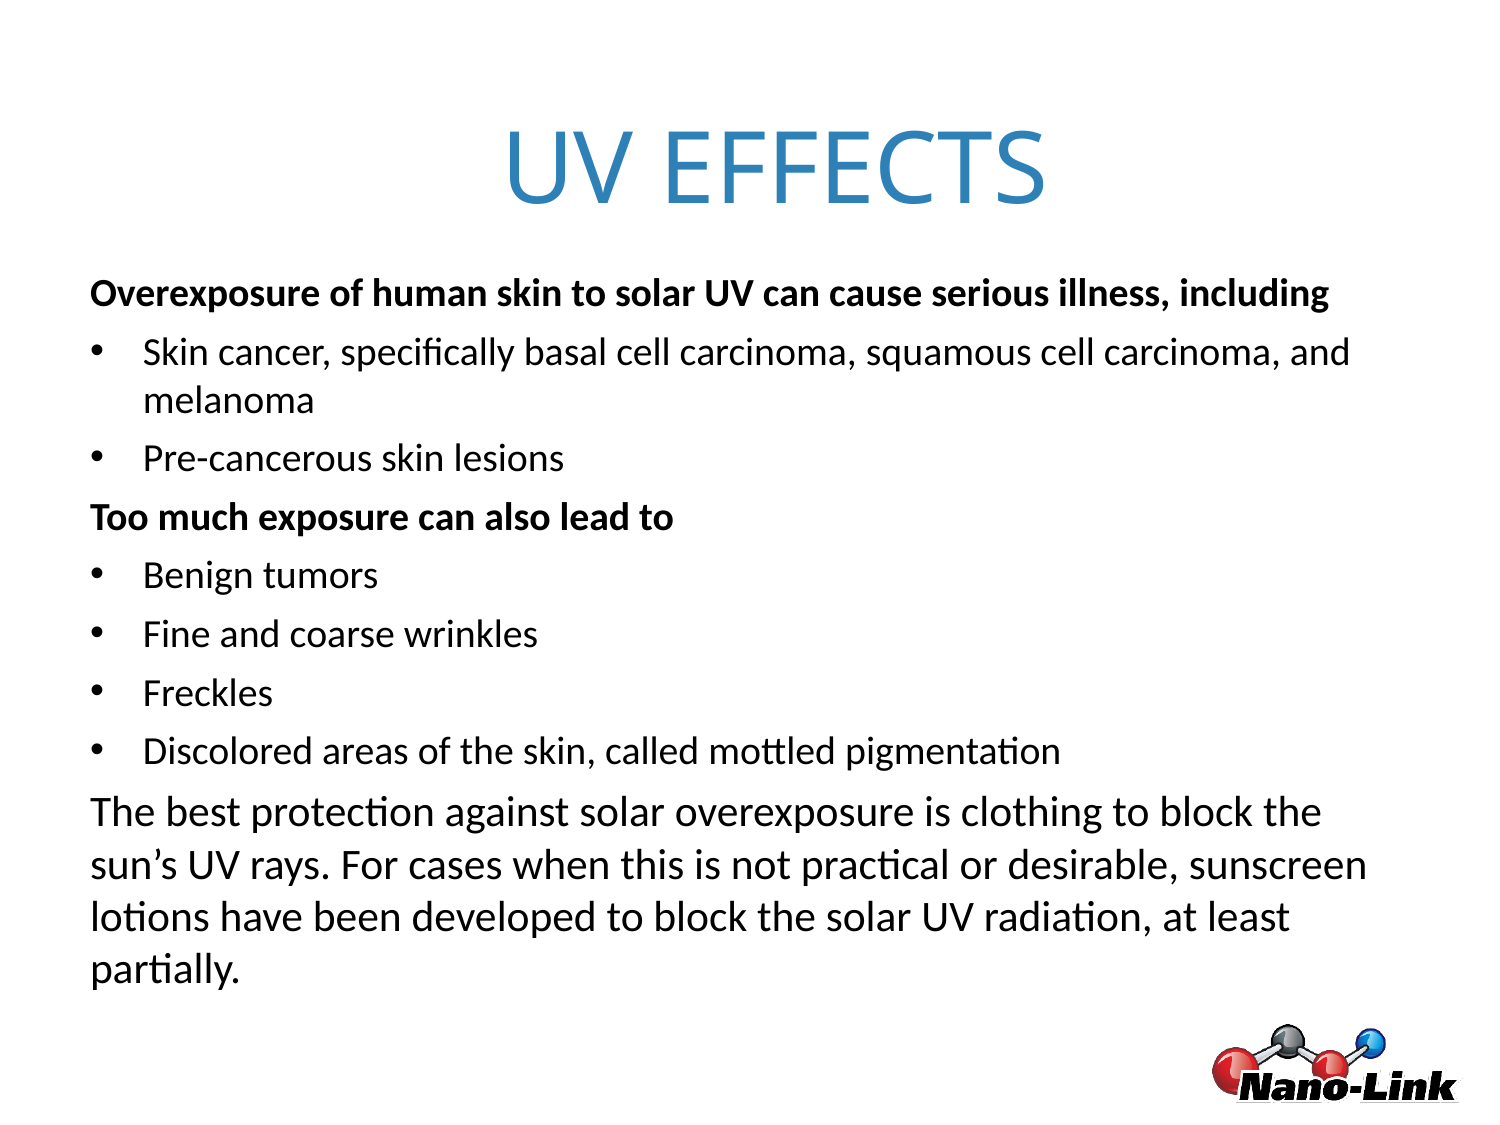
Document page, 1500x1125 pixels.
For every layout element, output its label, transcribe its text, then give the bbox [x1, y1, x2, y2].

list Overexposure of human skin to solar UV can cause serious illness, including Skin cancer, specifically basal cell carcinoma, squamous cell carcinoma, and melanoma Pre-cancerous skin lesions Too much exposure can also lead to Benign tumors Fine and coarse wrinkles Freckles Discolored areas of the skin, called mottled pigmentation The best protection against solar overexposure is clothing to block the sun’s UV rays. For cases when this is not practical or desirable, sunscreen lotions have been developed to block the solar UV radiation, at least partially. [75, 259, 1425, 1002]
text_box UV EFFECTS [99, 70, 1450, 258]
picture [1212, 1024, 1463, 1103]
